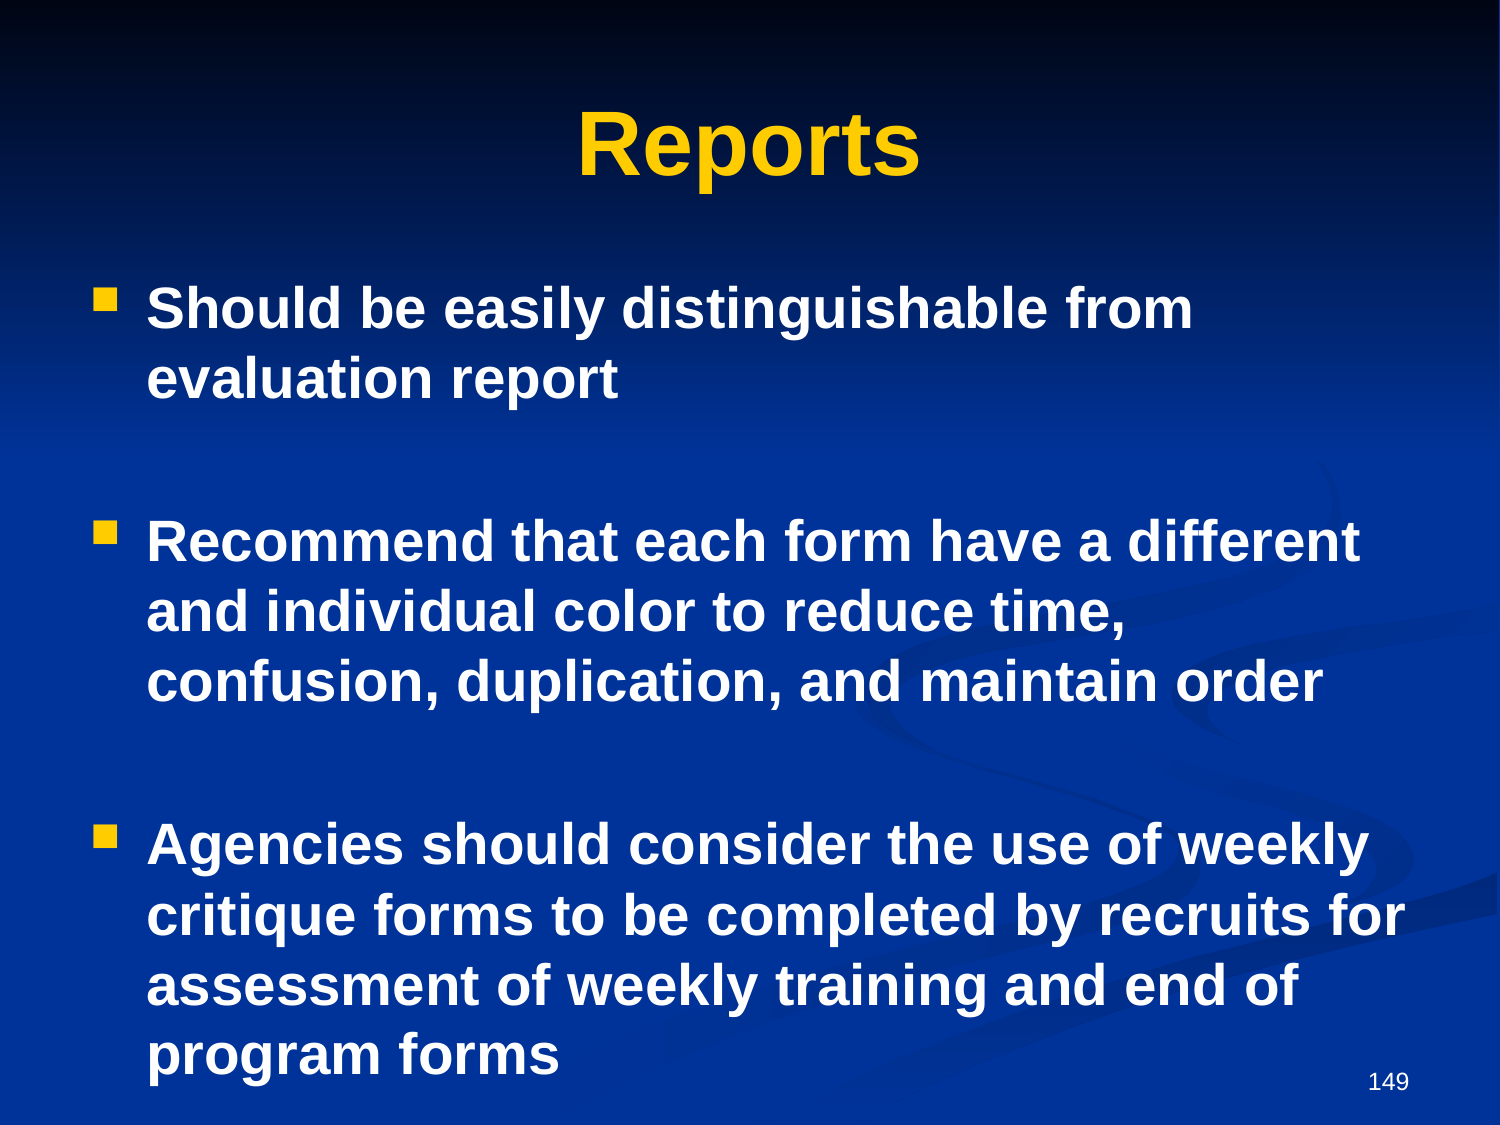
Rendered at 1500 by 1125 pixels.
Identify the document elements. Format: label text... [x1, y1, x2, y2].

title Reports [74, 44, 1426, 233]
slide_number 149 [1074, 1024, 1426, 1104]
list Should be easily distinguishable from evaluation report Recommend that each form have a different and individual color to reduce time, confusion, duplication, and maintain order Agencies should consider the use of weekly critique forms to be completed by recruits for assessment of weekly training and end of program forms [74, 262, 1426, 1006]
